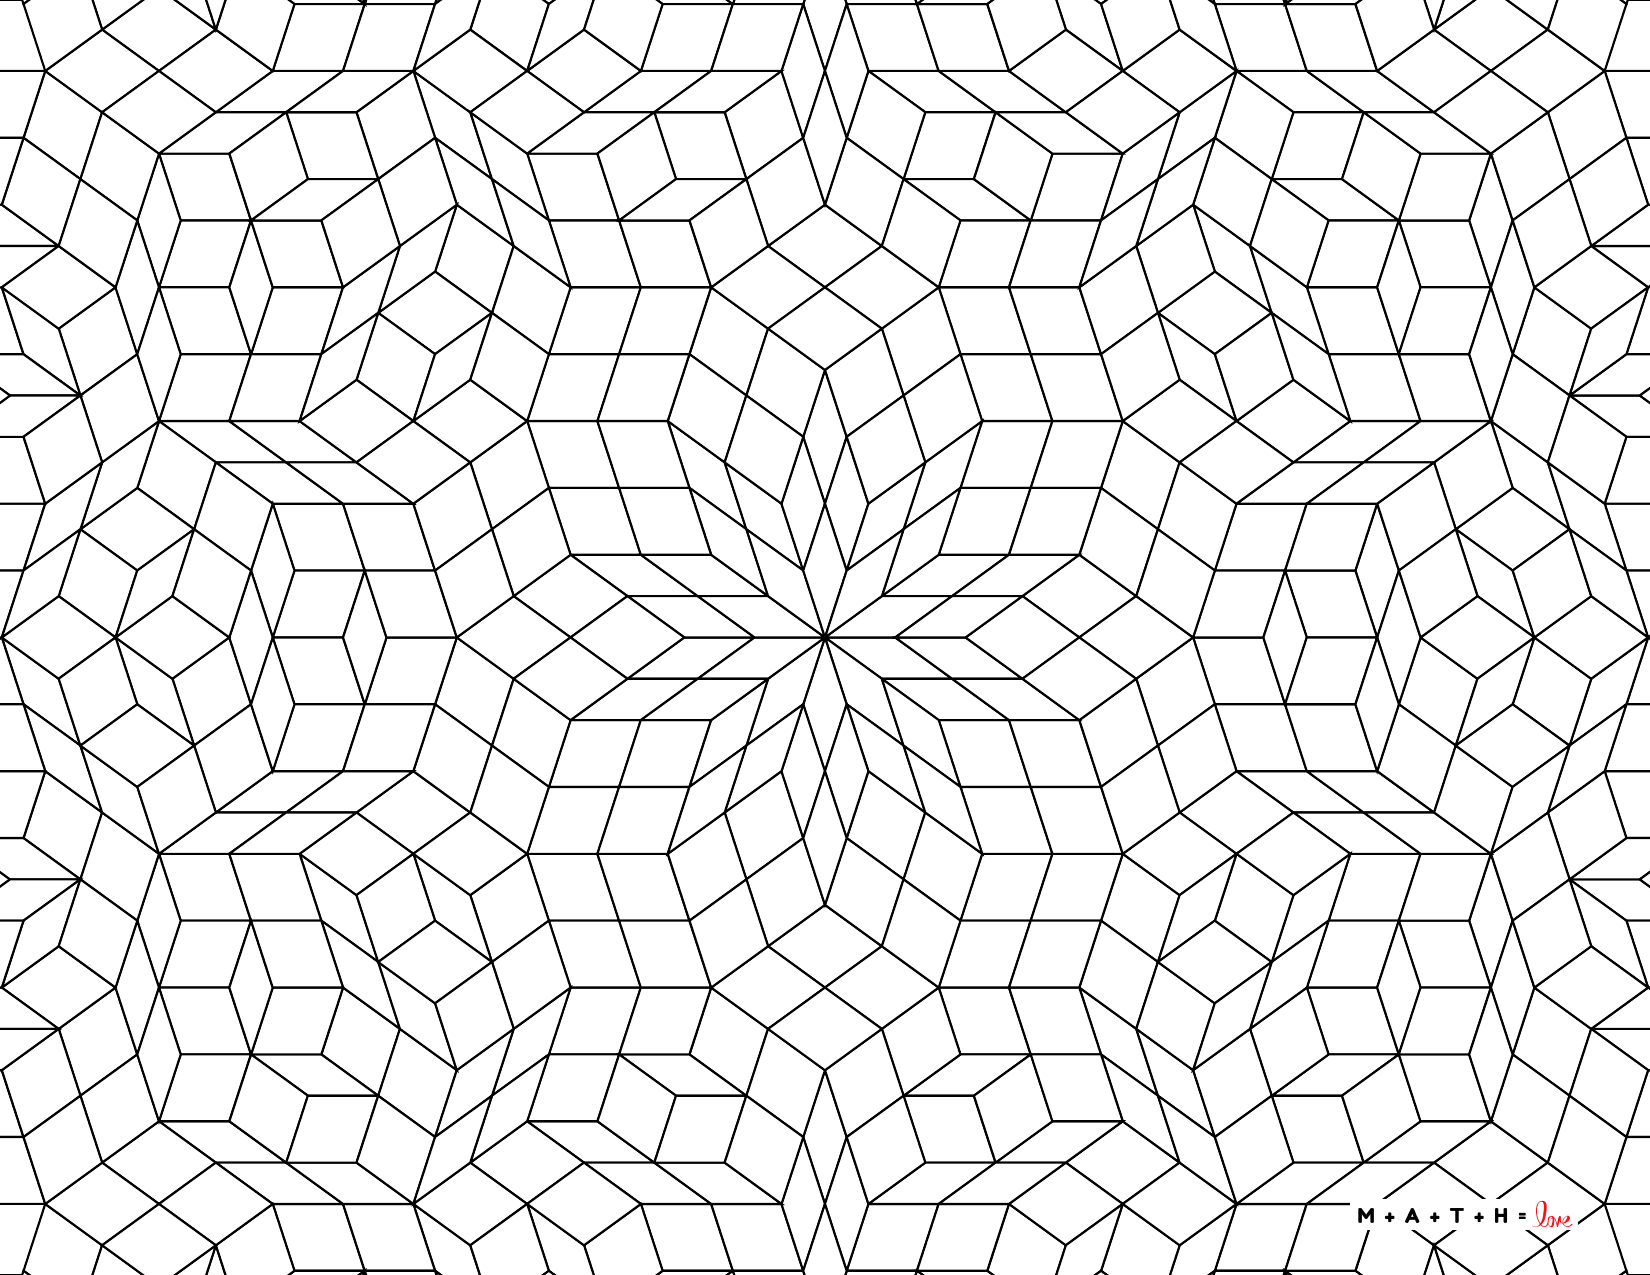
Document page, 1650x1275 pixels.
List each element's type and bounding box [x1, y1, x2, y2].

text_box [0, 0, 1650, 1275]
picture [1349, 1199, 1579, 1231]
